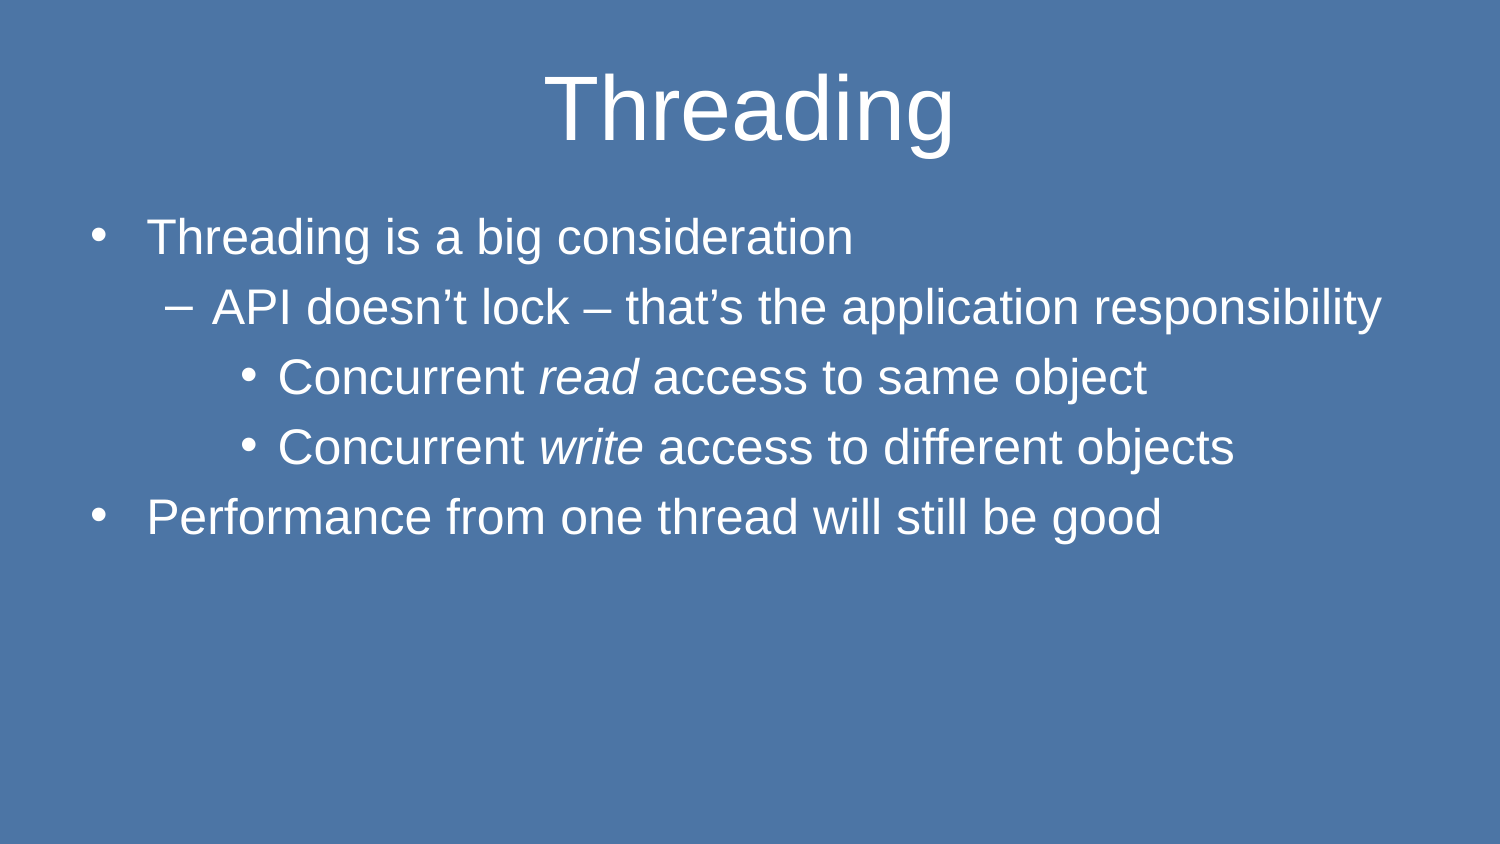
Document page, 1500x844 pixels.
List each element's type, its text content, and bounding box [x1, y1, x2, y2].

title Threading [75, 33, 1425, 175]
list Threading is a big consideration API doesn’t lock – that’s the application responsibility Concurrent read access to same object Concurrent write access to different objects Performance from one thread will still be good [75, 196, 1425, 754]
